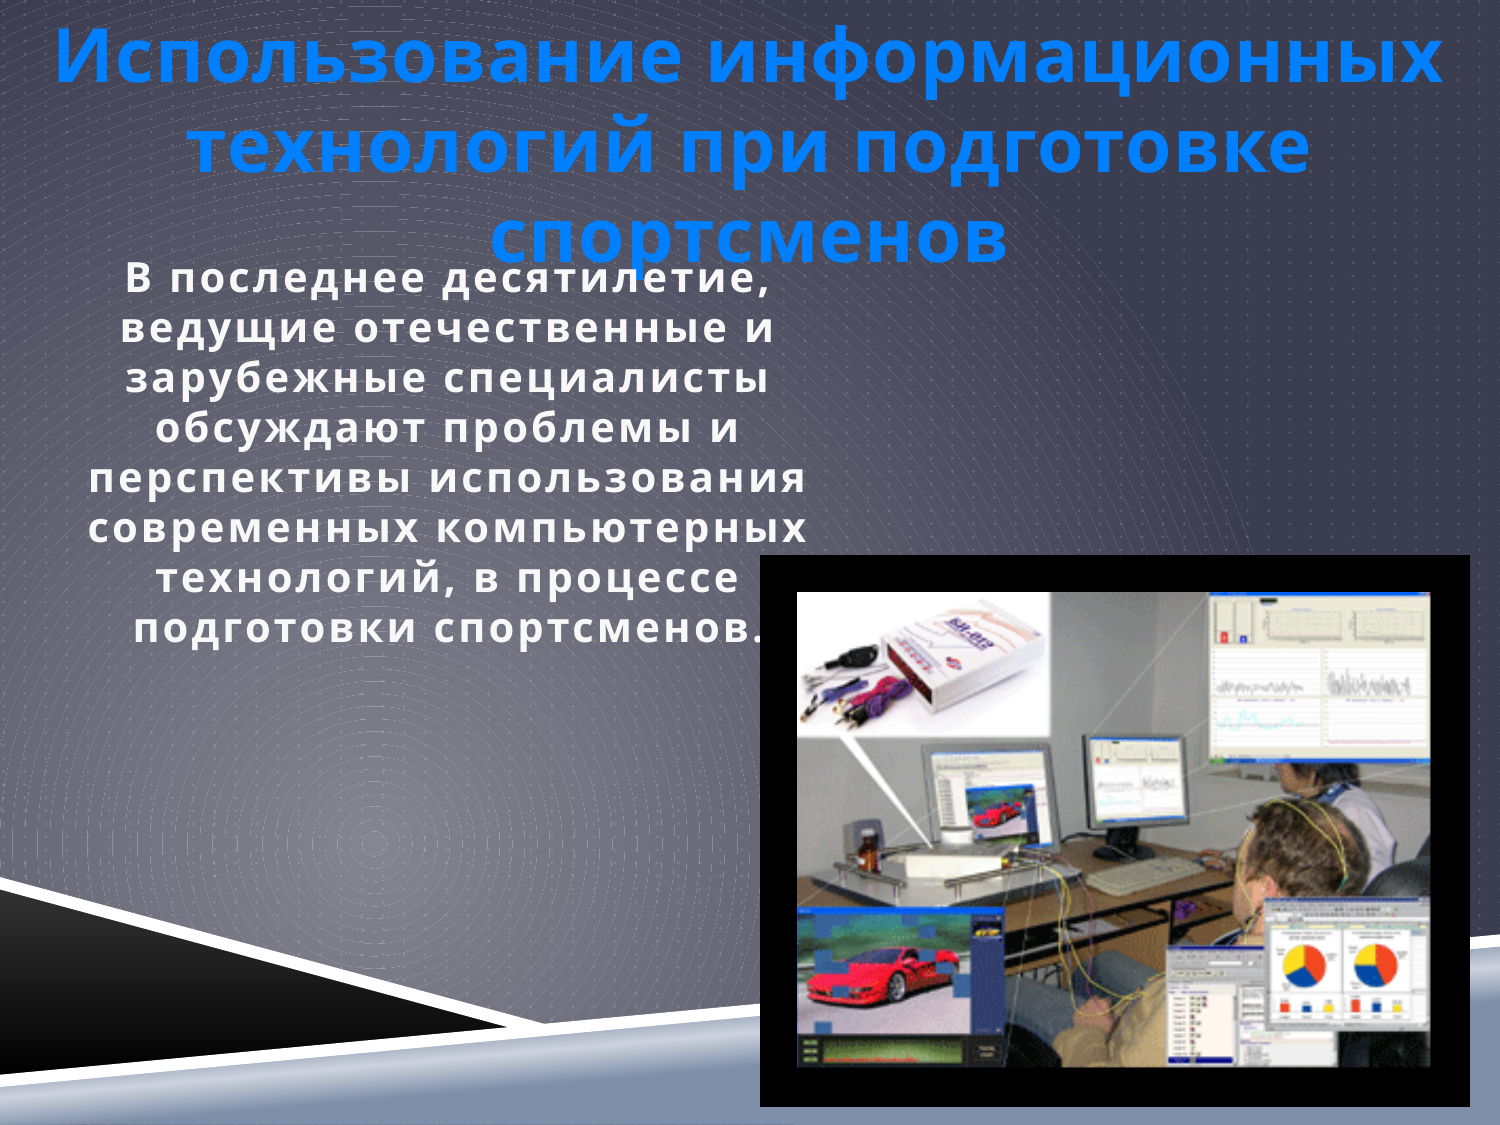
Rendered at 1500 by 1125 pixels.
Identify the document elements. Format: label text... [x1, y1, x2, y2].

text_box Использование информационных технологий при подготовке спортсменов [0, 0, 1500, 285]
text_box В последнее десятилетие, ведущие отечественные и зарубежные специалисты обсуждают проблемы и перспективы использования современных компьютерных технологий, в процессе подготовки спортсменов. [29, 243, 869, 659]
picture [796, 591, 1434, 1070]
